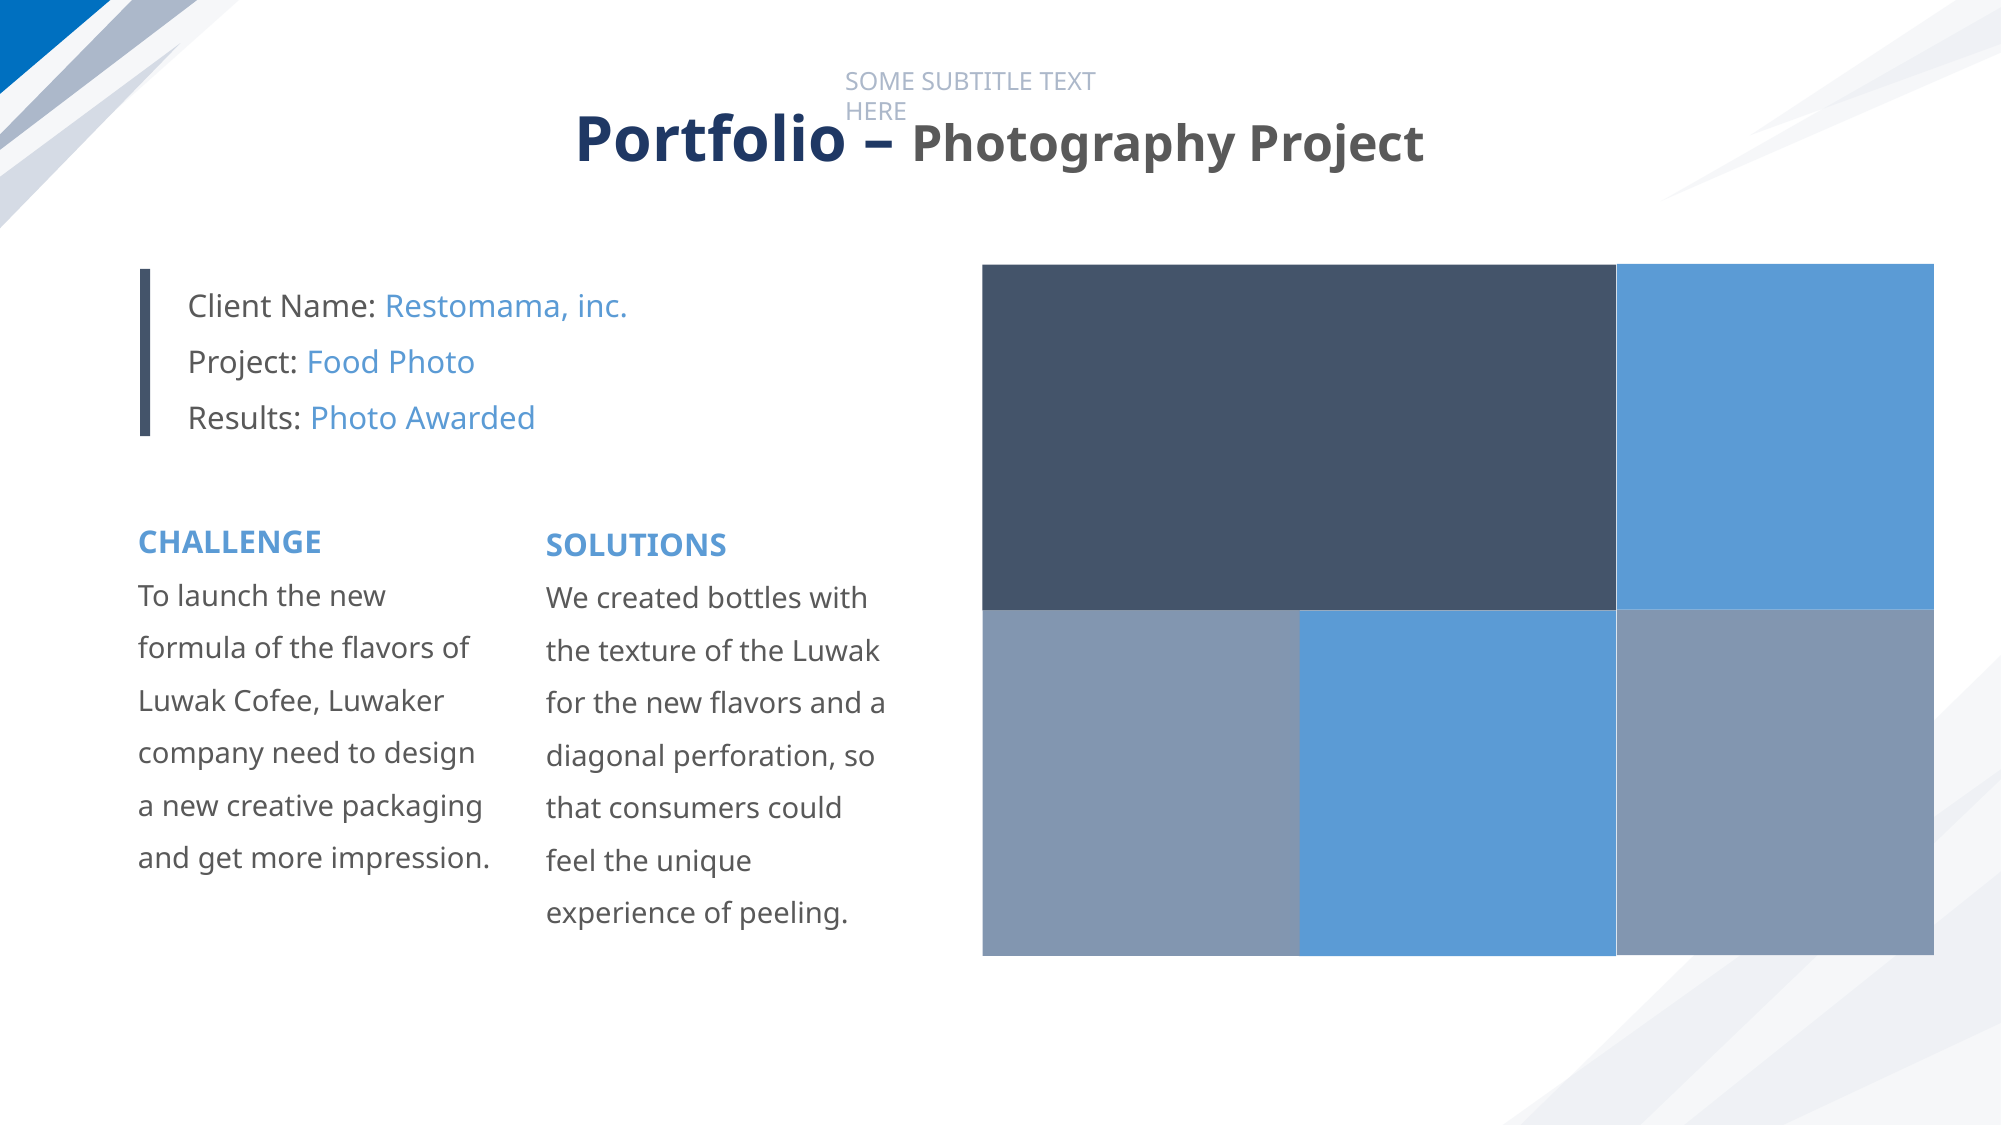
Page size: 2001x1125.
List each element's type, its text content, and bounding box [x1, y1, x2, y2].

text_box [1298, 611, 1617, 957]
text_box CHALLENGE To launch the new formula of the flavors of Luwak Cofee, Luwaker company need to design a new creative packaging and get more impression. [117, 512, 512, 942]
text_box [982, 611, 1300, 956]
text_box [140, 268, 151, 437]
text_box SOLUTIONS We created bottles with the texture of the Luwak for the new flavors and a diagonal perforation, so that consumers could feel the unique experience of peeling. [525, 514, 912, 945]
text_box SOME SUBTITLE TEXT HERE [830, 57, 1170, 104]
title Portfolio – Photography Project [137, 73, 1863, 210]
text_box [1617, 610, 1934, 956]
text_box [982, 264, 1617, 611]
text_box Client Name: Restomama, inc. Project: Food Photo Results: Photo Awarded [167, 257, 719, 449]
text_box [1616, 263, 1934, 610]
